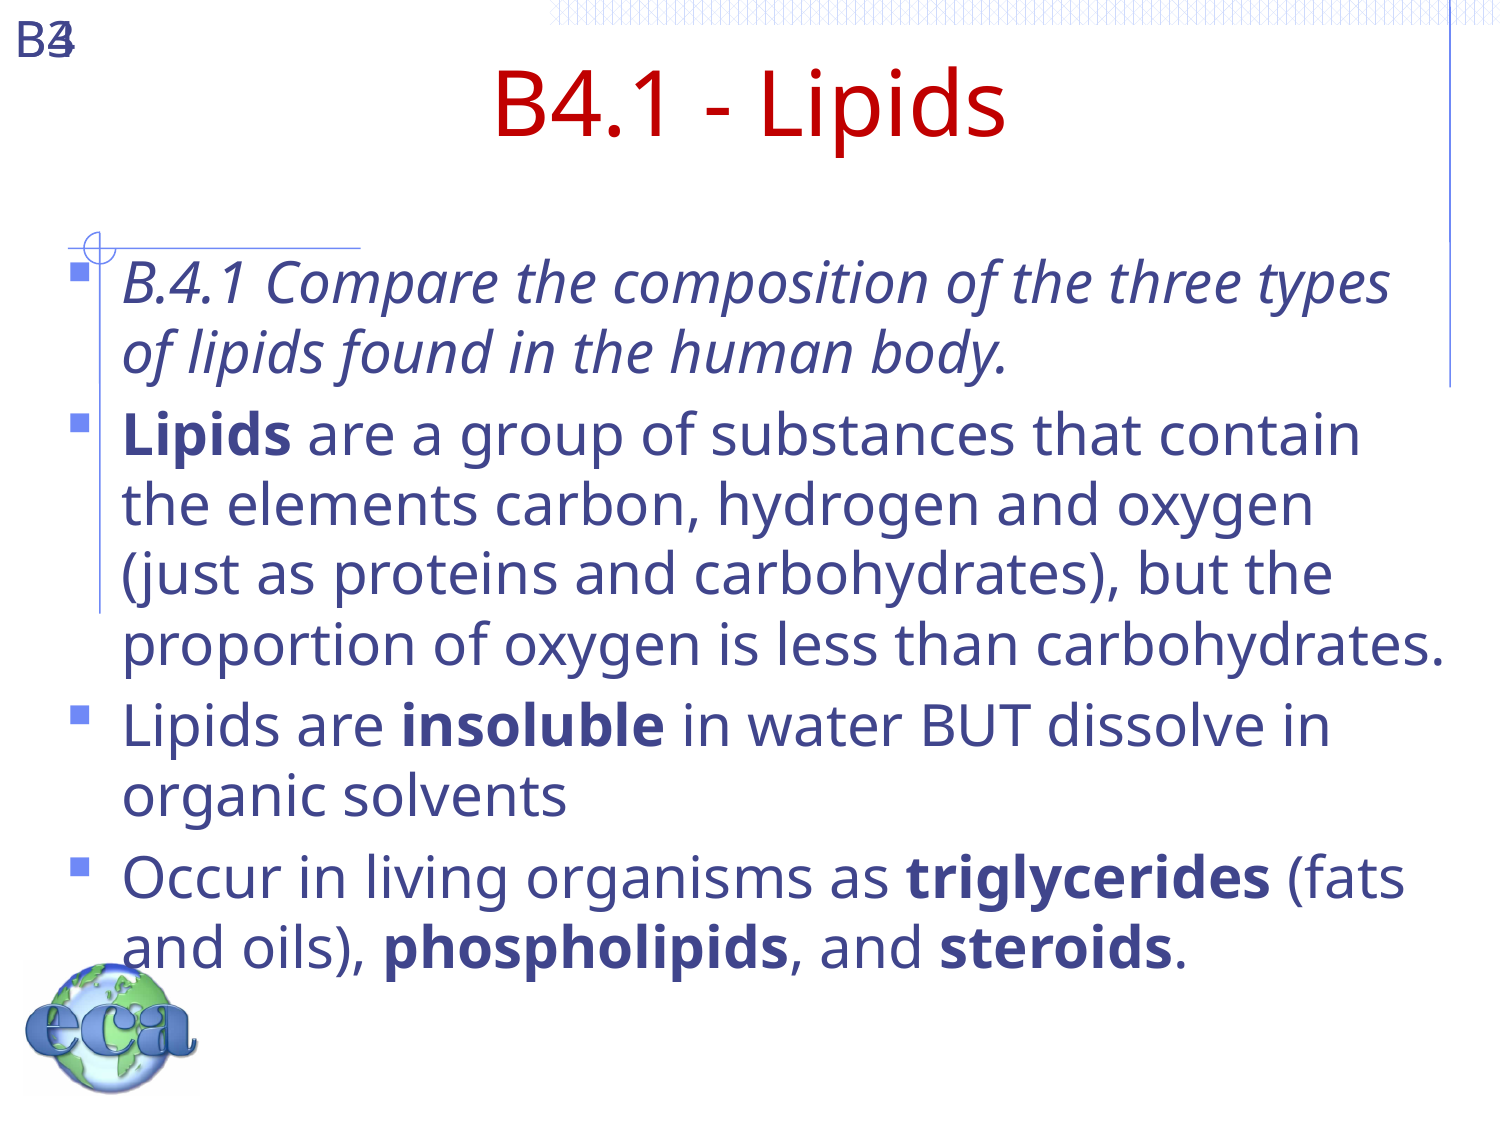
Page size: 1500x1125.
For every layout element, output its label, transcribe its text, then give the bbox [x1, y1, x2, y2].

text_box B3 [0, 0, 100, 75]
list B.4.1 Compare the composition of the three types of lipids found in the human body. Lipids are a group of substances that contain the elements carbon, hydrogen and oxygen (just as proteins and carbohydrates), but the proportion of oxygen is less than carbohydrates. Lipids are insoluble in water BUT dissolve in organic solvents Occur in living organisms as triglycerides (fats and oils), phospholipids, and steroids. [49, 237, 1463, 976]
title B4.1 - Lipids [37, 24, 1463, 163]
picture [23, 960, 200, 1096]
